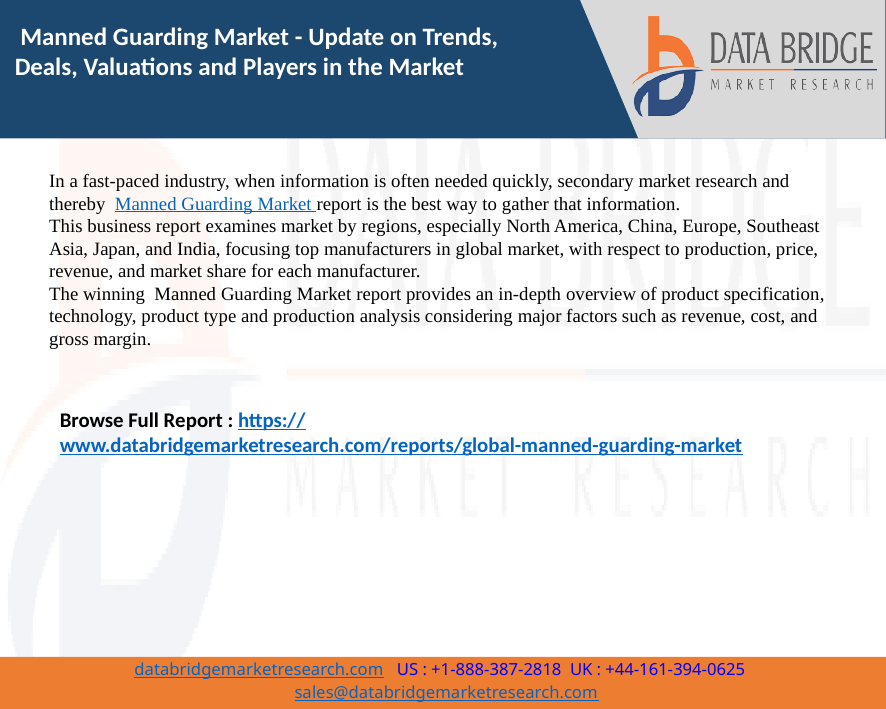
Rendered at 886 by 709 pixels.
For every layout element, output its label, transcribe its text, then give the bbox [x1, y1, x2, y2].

text_box Manned Guarding Market - Update on Trends, Deals, Valuations and Players in the Market [0, 13, 568, 110]
picture [631, 16, 877, 117]
text_box Browse Full Report : https://www.databridgemarketresearch.com/reports/global-manned-guarding-market [44, 399, 865, 625]
text_box In a fast-paced industry, when information is often needed quickly, secondary market research and thereby Manned Guarding Market report is the best way to gather that information. This business report examines market by regions, especially North America, China, Europe, Southeast Asia, Japan, and India, focusing top manufacturers in global market, with respect to production, price, revenue, and market share for each manufacturer. The winning Manned Guarding Market report provides an in-depth overview of product specification, technology, product type and production analysis considering major factors such as revenue, cost, and gross margin. [34, 161, 850, 417]
